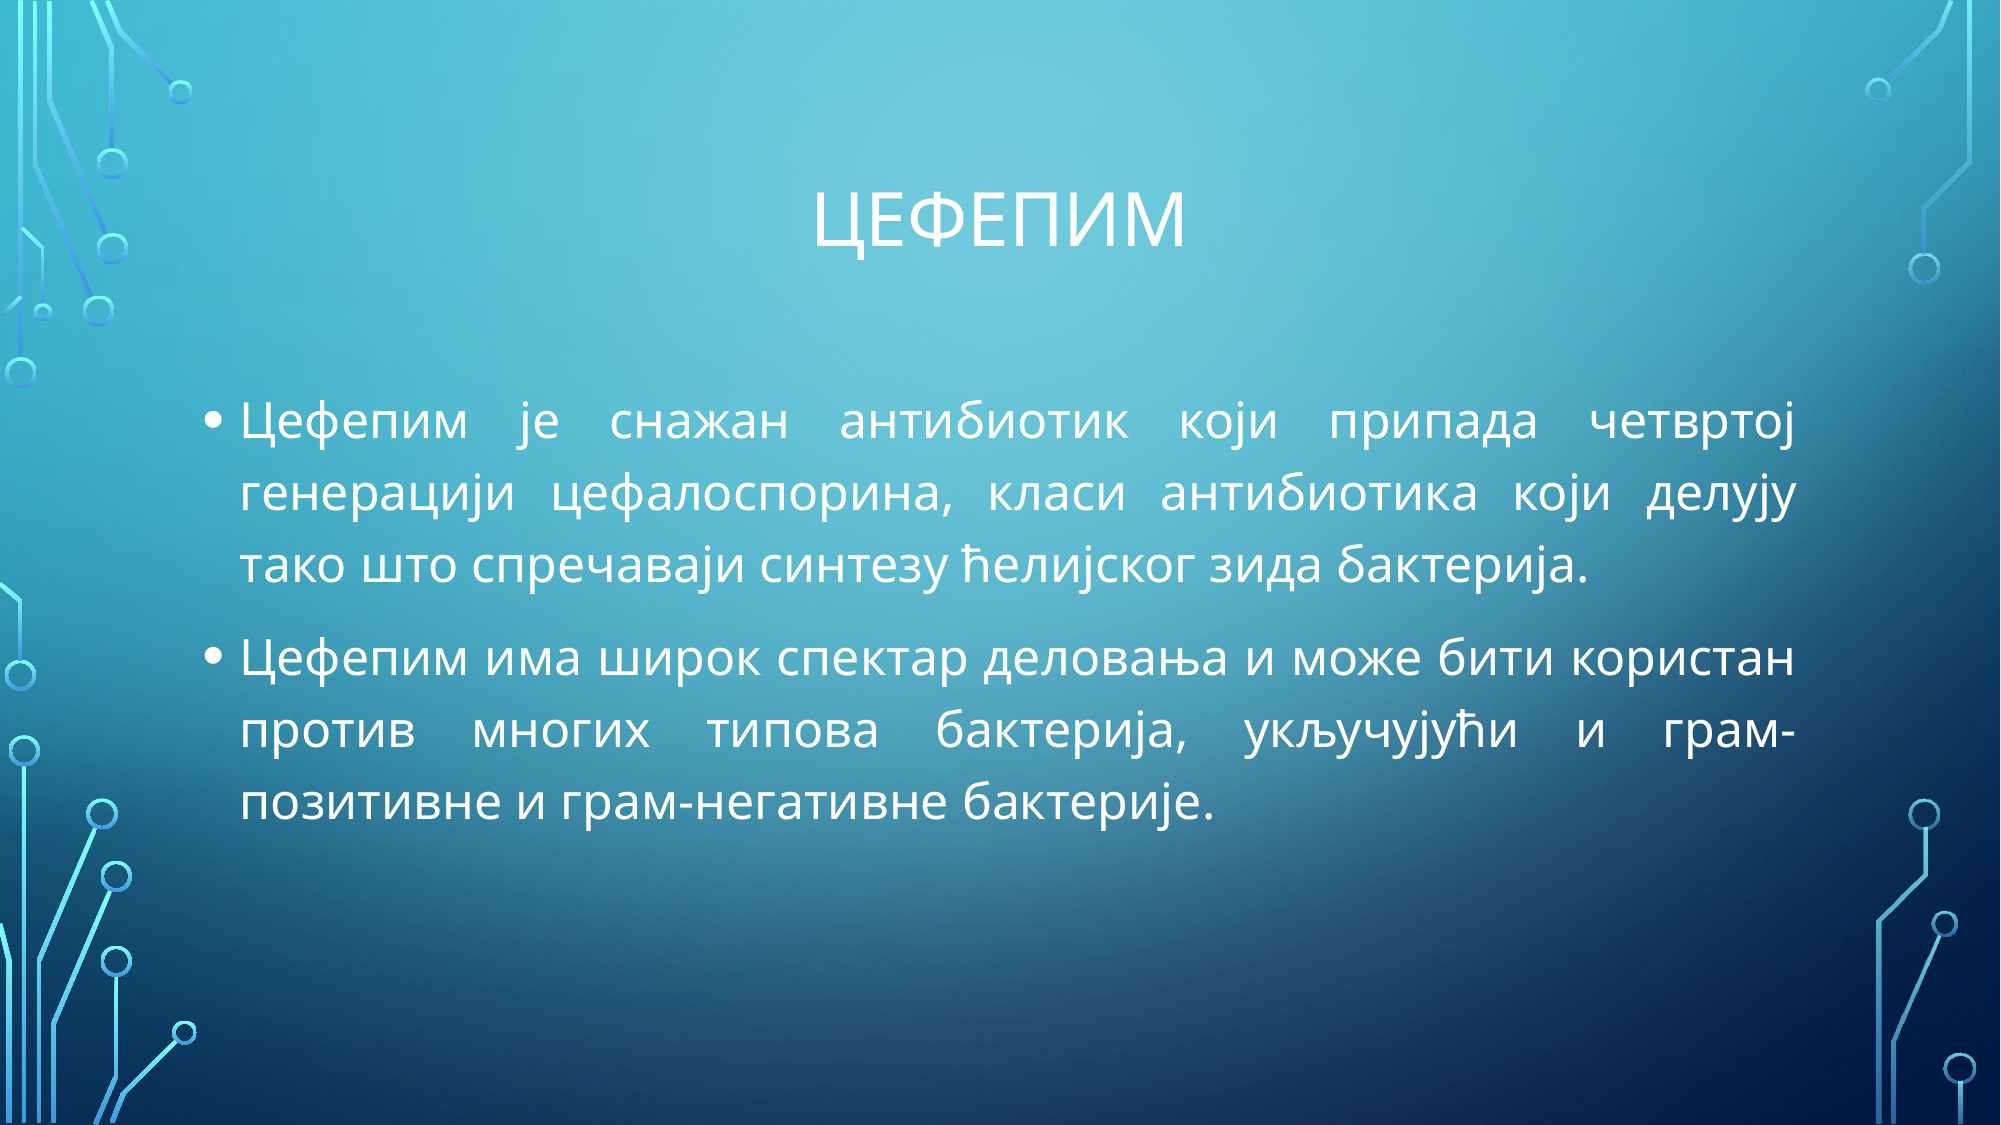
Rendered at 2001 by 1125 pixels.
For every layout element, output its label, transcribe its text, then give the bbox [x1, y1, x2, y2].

title Цефепим [187, 101, 1813, 344]
list Цефепим је снажан антибиотик који припада четвртој генерацији цефалоспорина, класи антибиотика који делују тако што спречаваји синтезу ћелијског зида бактерија. Цефепим има широк спектар деловања и може бити користан против многих типова бактерија, укључујући и грам-позитивне и грам-негативне бактерије. [187, 369, 1813, 950]
